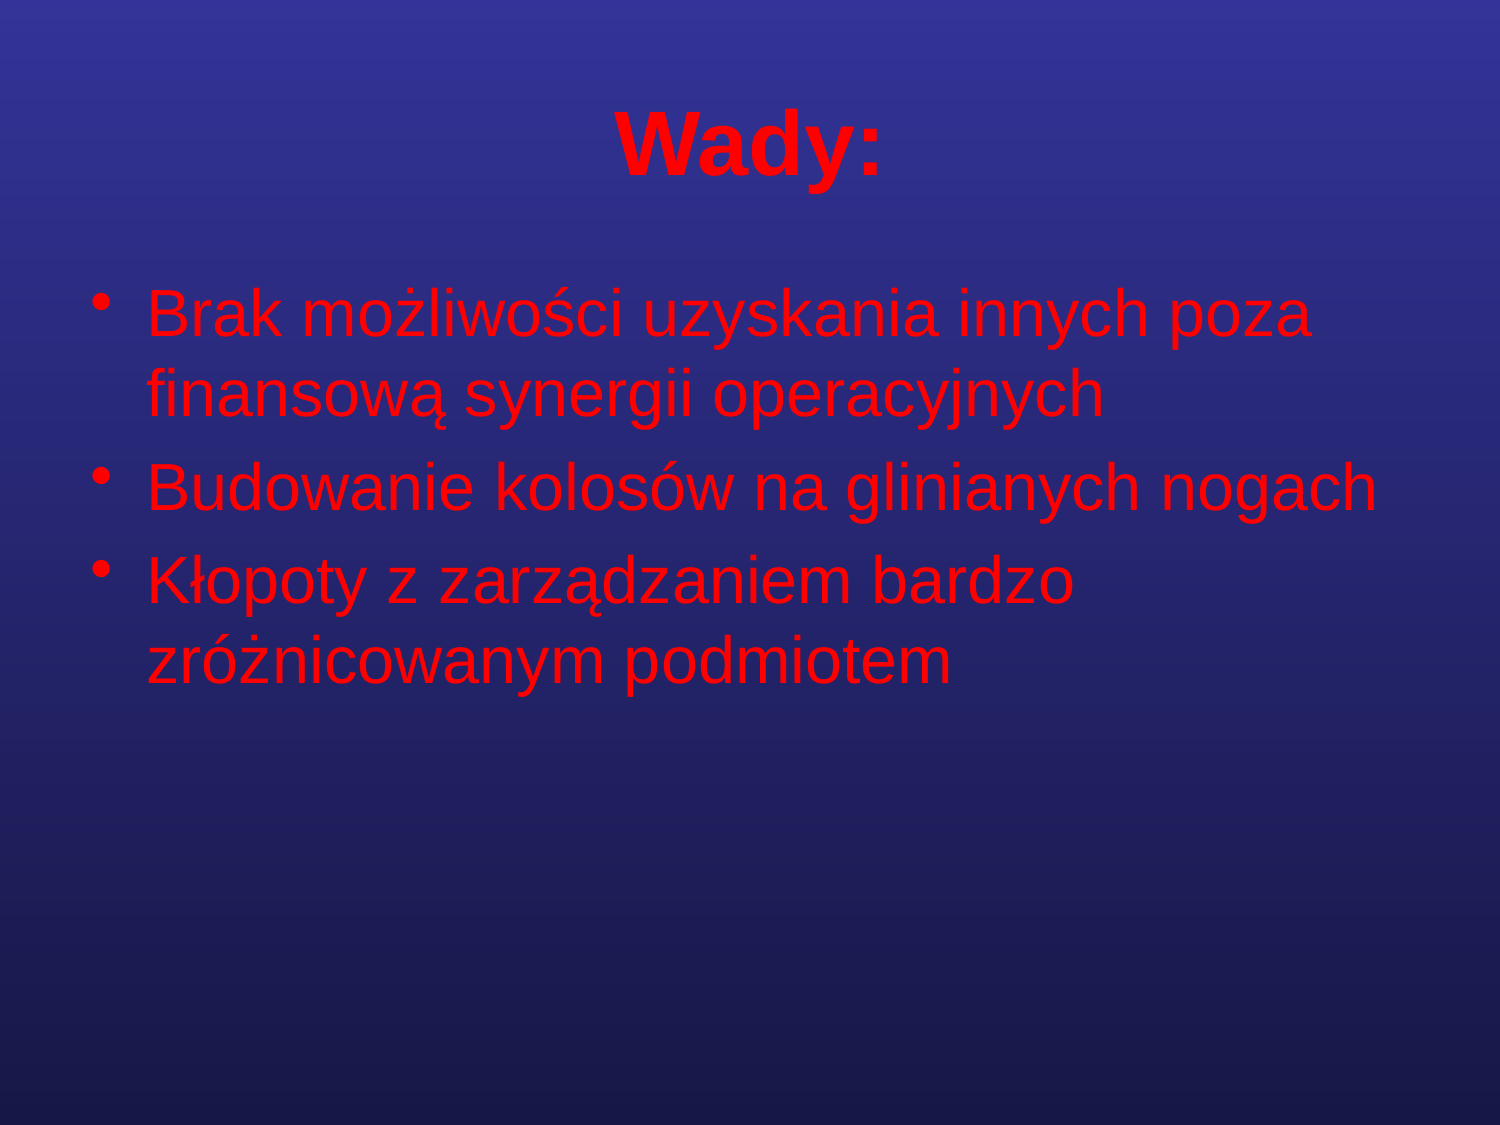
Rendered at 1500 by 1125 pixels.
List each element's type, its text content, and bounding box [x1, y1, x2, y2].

list Brak możliwości uzyskania innych poza finansową synergii operacyjnych Budowanie kolosów na glinianych nogach Kłopoty z zarządzaniem bardzo zróżnicowanym podmiotem [74, 262, 1426, 1006]
title Wady: [74, 44, 1426, 233]
